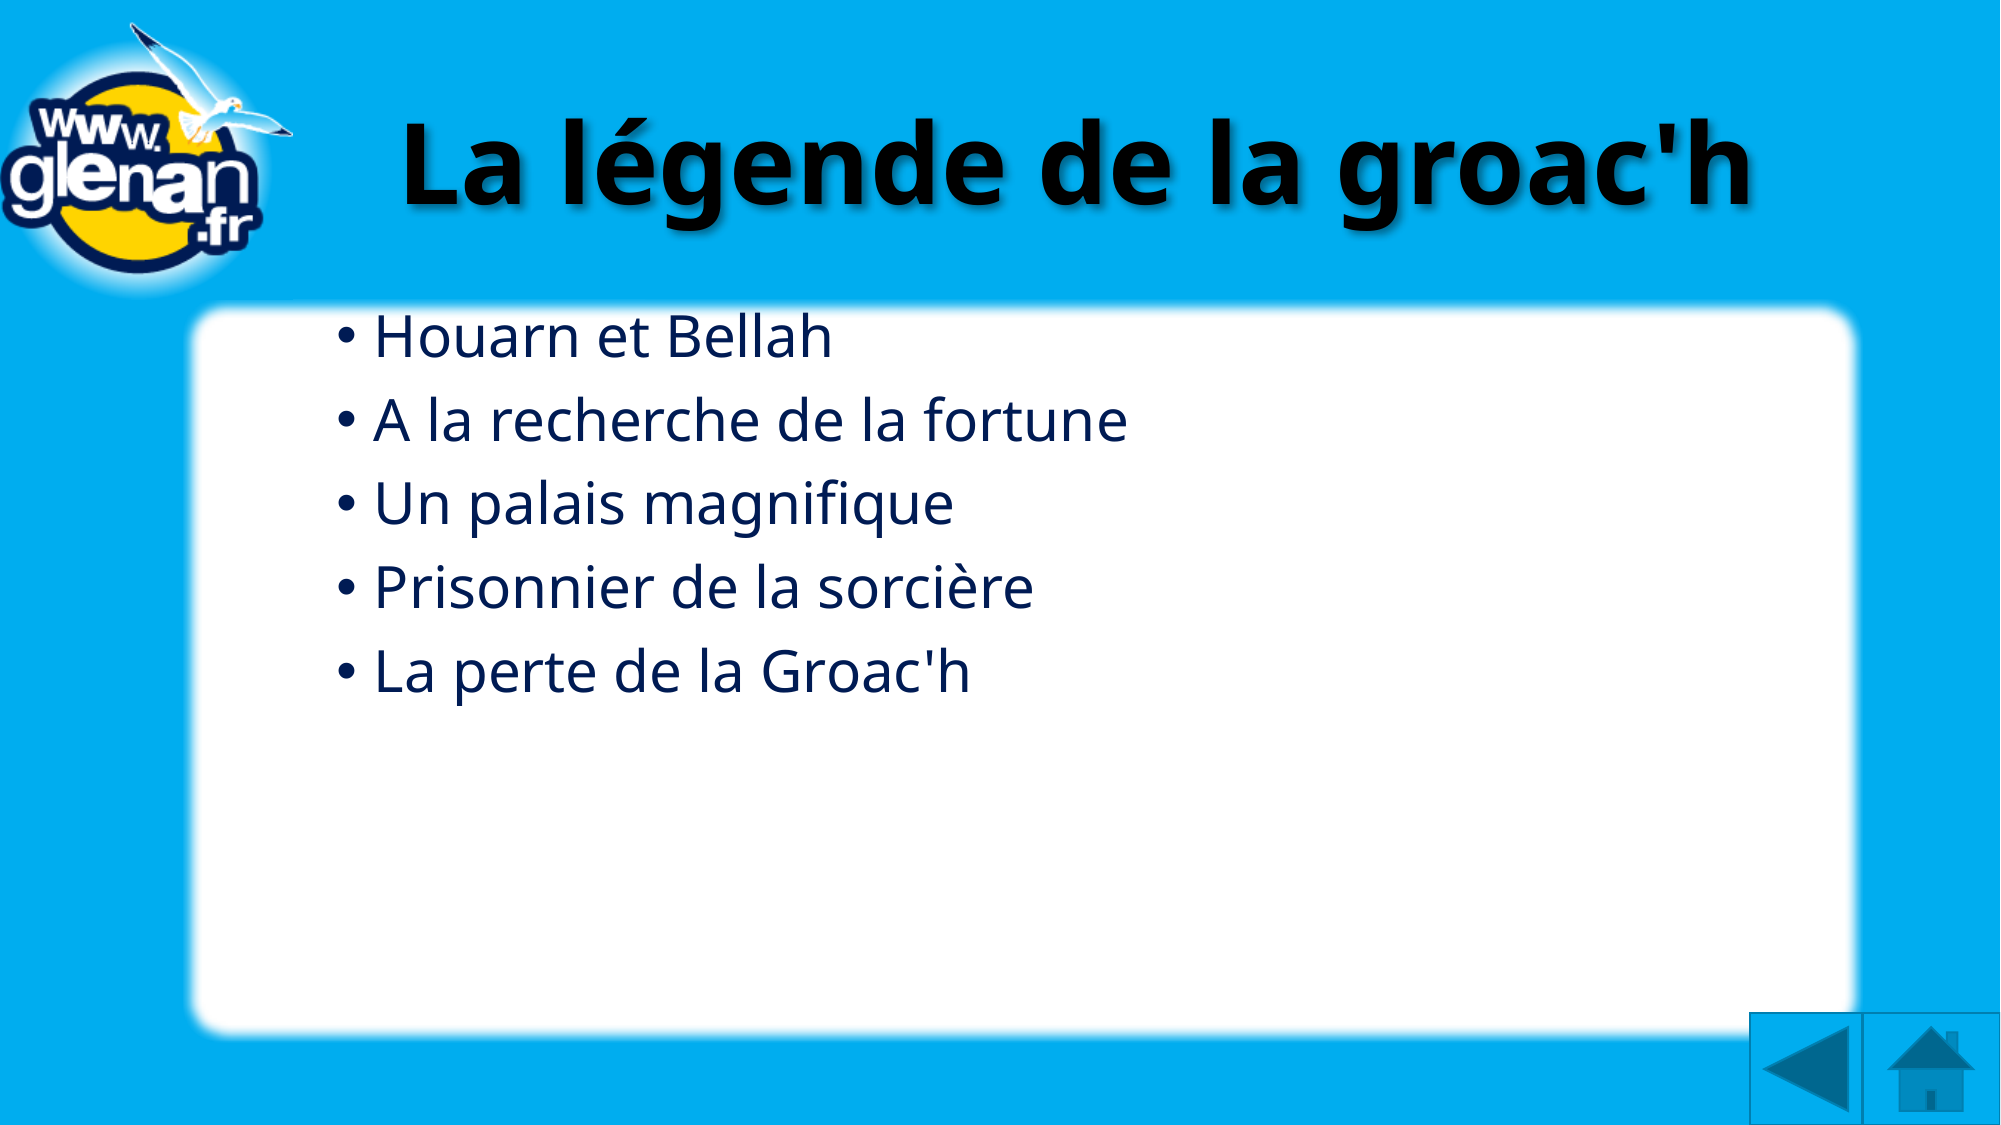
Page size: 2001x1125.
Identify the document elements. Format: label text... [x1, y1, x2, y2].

list Houarn et Bellah A la recherche de la fortune Un palais magnifique Prisonnier de la sorcière La perte de la Groac'h [321, 299, 2000, 1014]
title La légende de la groac'h [292, 59, 1863, 278]
picture [0, 23, 292, 296]
